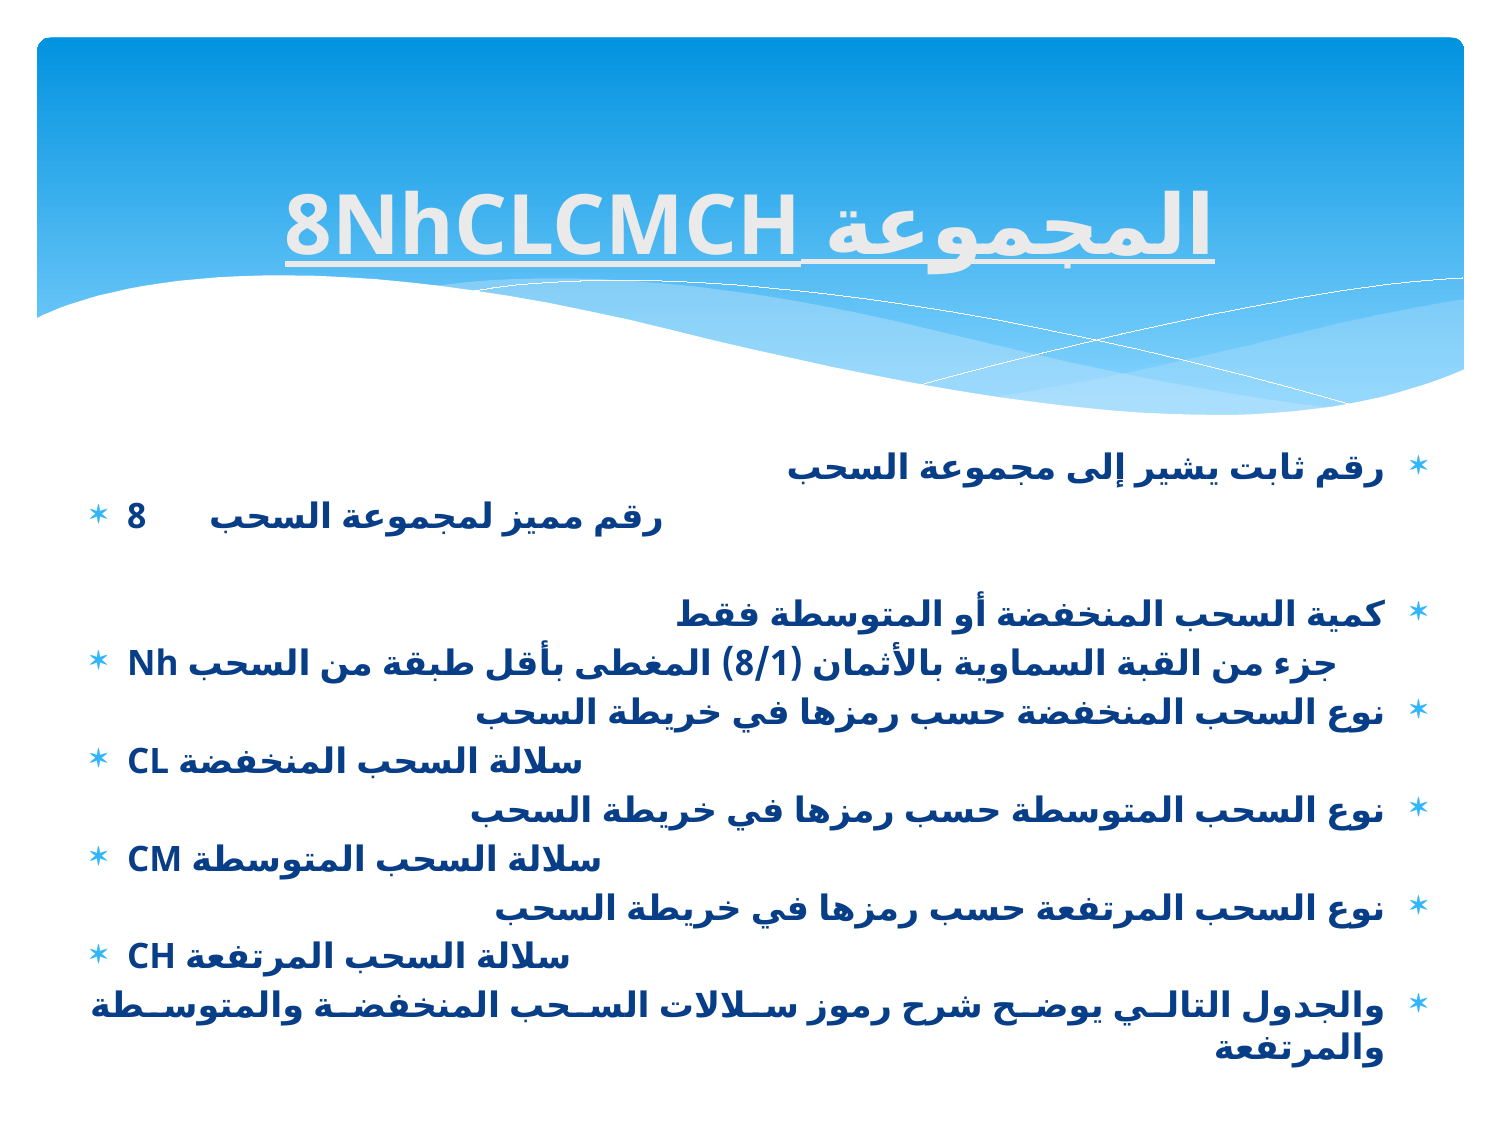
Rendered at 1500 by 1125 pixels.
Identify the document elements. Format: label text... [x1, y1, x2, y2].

list رقم ثابت يشير إلى مجموعة السحب رقم مميز لمجموعة السحب 8 كمية السحب المنخفضة أو المتوسطة فقط Nh جزء من القبة السماوية بالأثمان (8/1) المغطى بأقل طبقة من السحب نوع السحب المنخفضة حسب رمزها في خريطة السحب CL سلالة السحب المنخفضة نوع السحب المتوسطة حسب رمزها في خريطة السحب CM سلالة السحب المتوسطة نوع السحب المرتفعة حسب رمزها في خريطة السحب CH سلالة السحب المرتفعة والجدول التالي يوضح شرح رموز سلالات السحب المنخفضة والمتوسطة والمرتفعة [75, 437, 1438, 1075]
title المجموعة 8NhCLCMCH [75, 55, 1425, 388]
